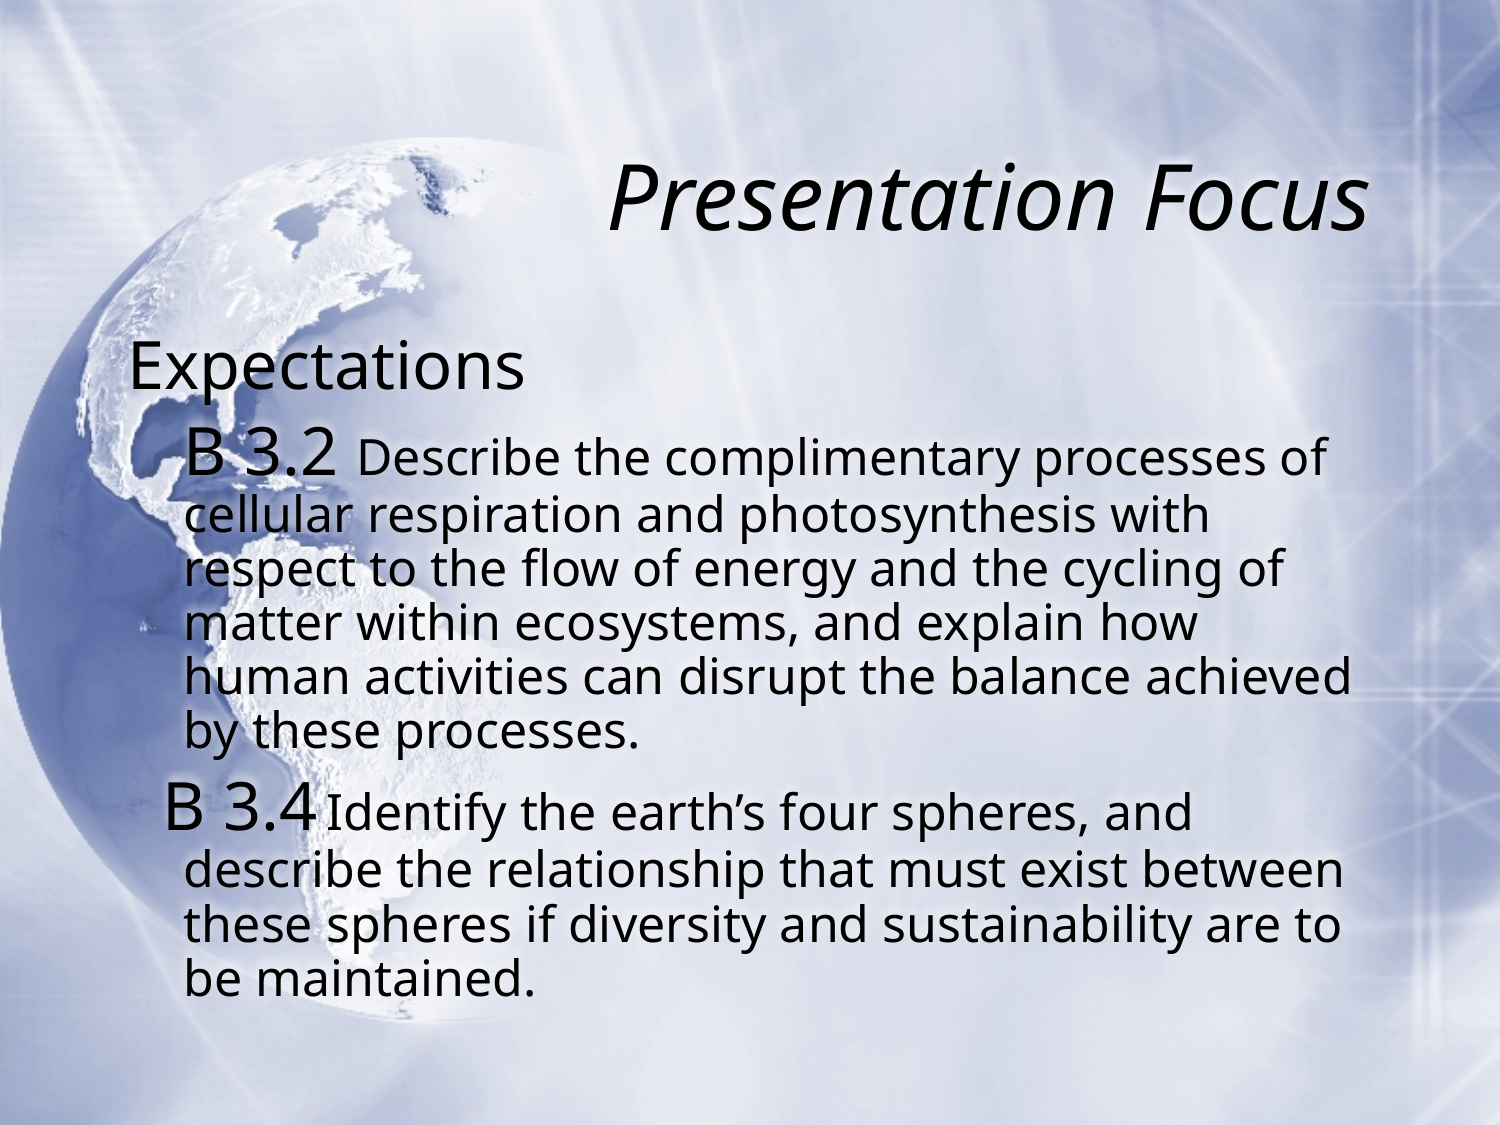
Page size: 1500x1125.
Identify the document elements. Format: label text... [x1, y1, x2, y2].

title Presentation Focus [112, 99, 1388, 288]
picture [0, 0, 1500, 1125]
list Expectations B 3.2 Describe the complimentary processes of cellular respiration and photosynthesis with respect to the flow of energy and the cycling of matter within ecosystems, and explain how human activities can disrupt the balance achieved by these processes. B 3.4 Identify the earth’s four spheres, and describe the relationship that must exist between these spheres if diversity and sustainability are to be maintained. [112, 324, 1388, 1001]
